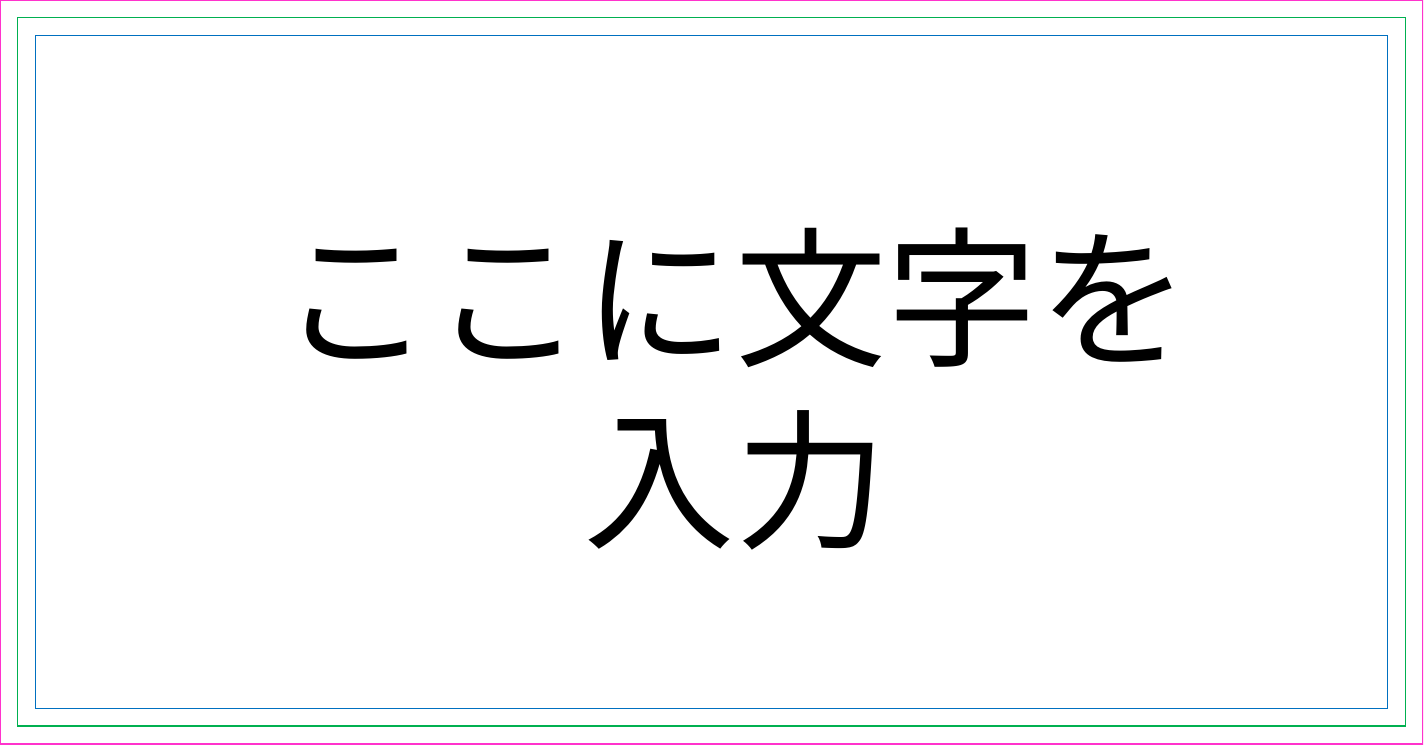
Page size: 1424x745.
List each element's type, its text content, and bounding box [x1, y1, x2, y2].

text_box ここに文字を入力 [202, 186, 1268, 585]
